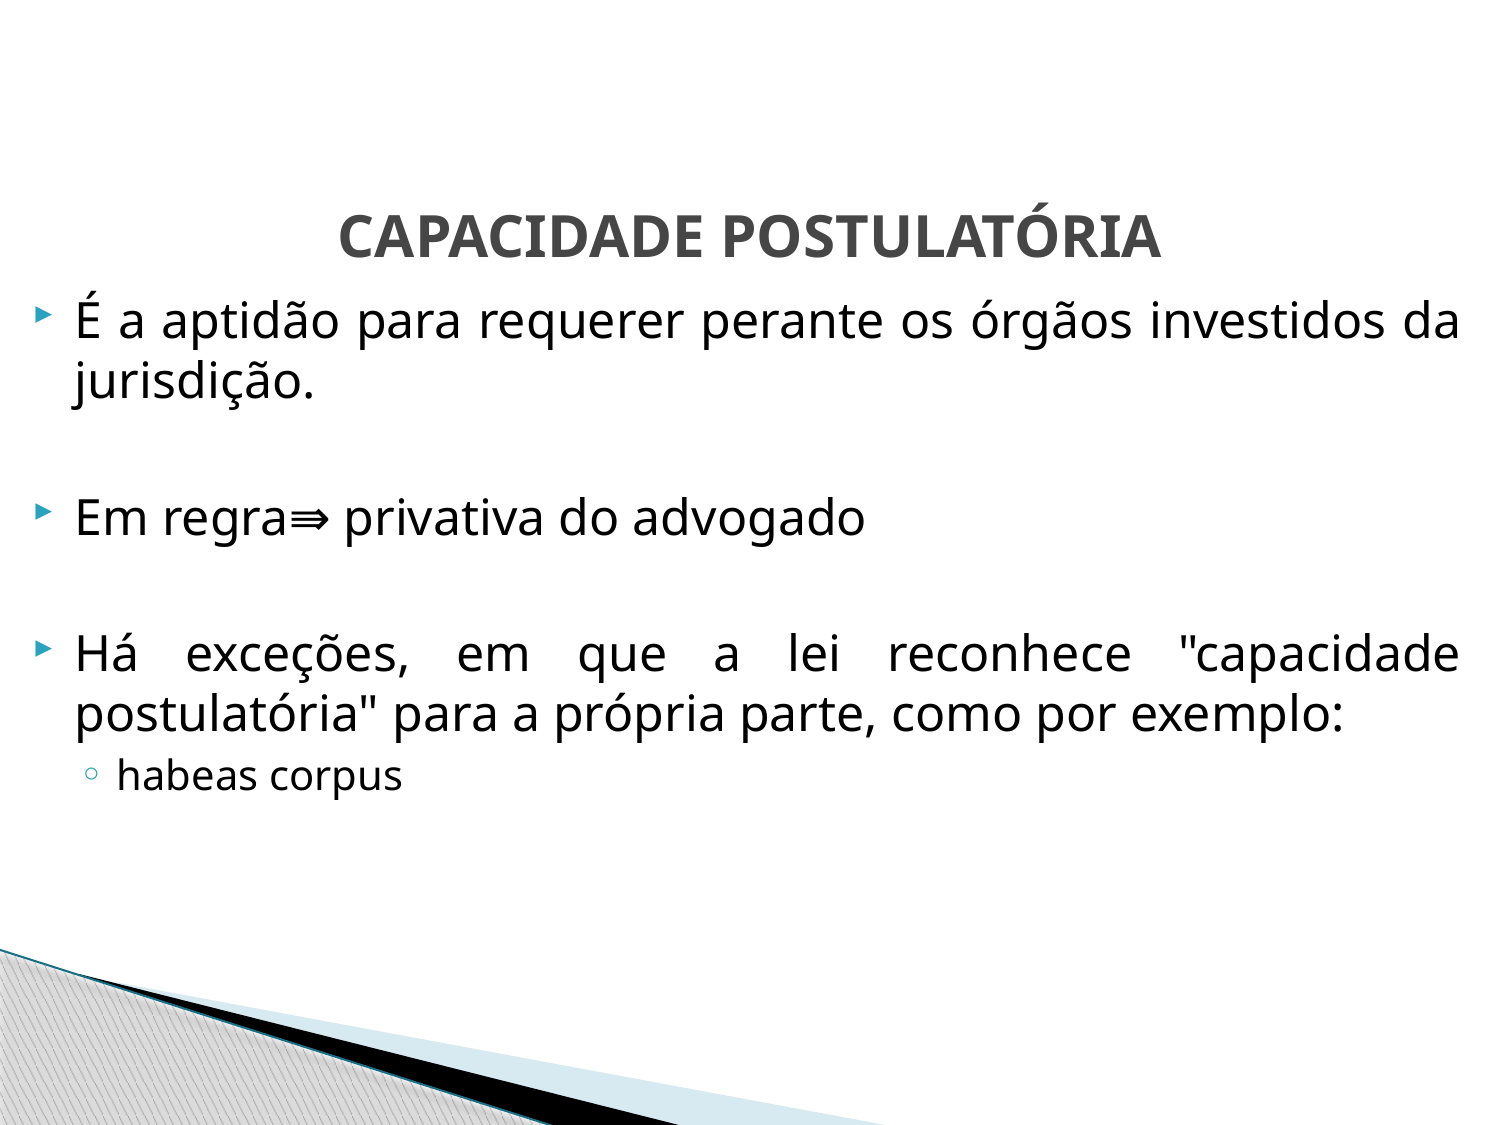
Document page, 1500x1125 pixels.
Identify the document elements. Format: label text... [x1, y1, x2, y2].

title CAPACIDADE POSTULATÓRIA [0, 175, 1500, 293]
list É a aptidão para requerer perante os órgãos investidos da jurisdição. Em regra⇛ privativa do advogado Há exceções, em que a lei reconhece "capacidade postulatória" para a própria parte, como por exemplo: habeas corpus [0, 281, 1477, 1125]
